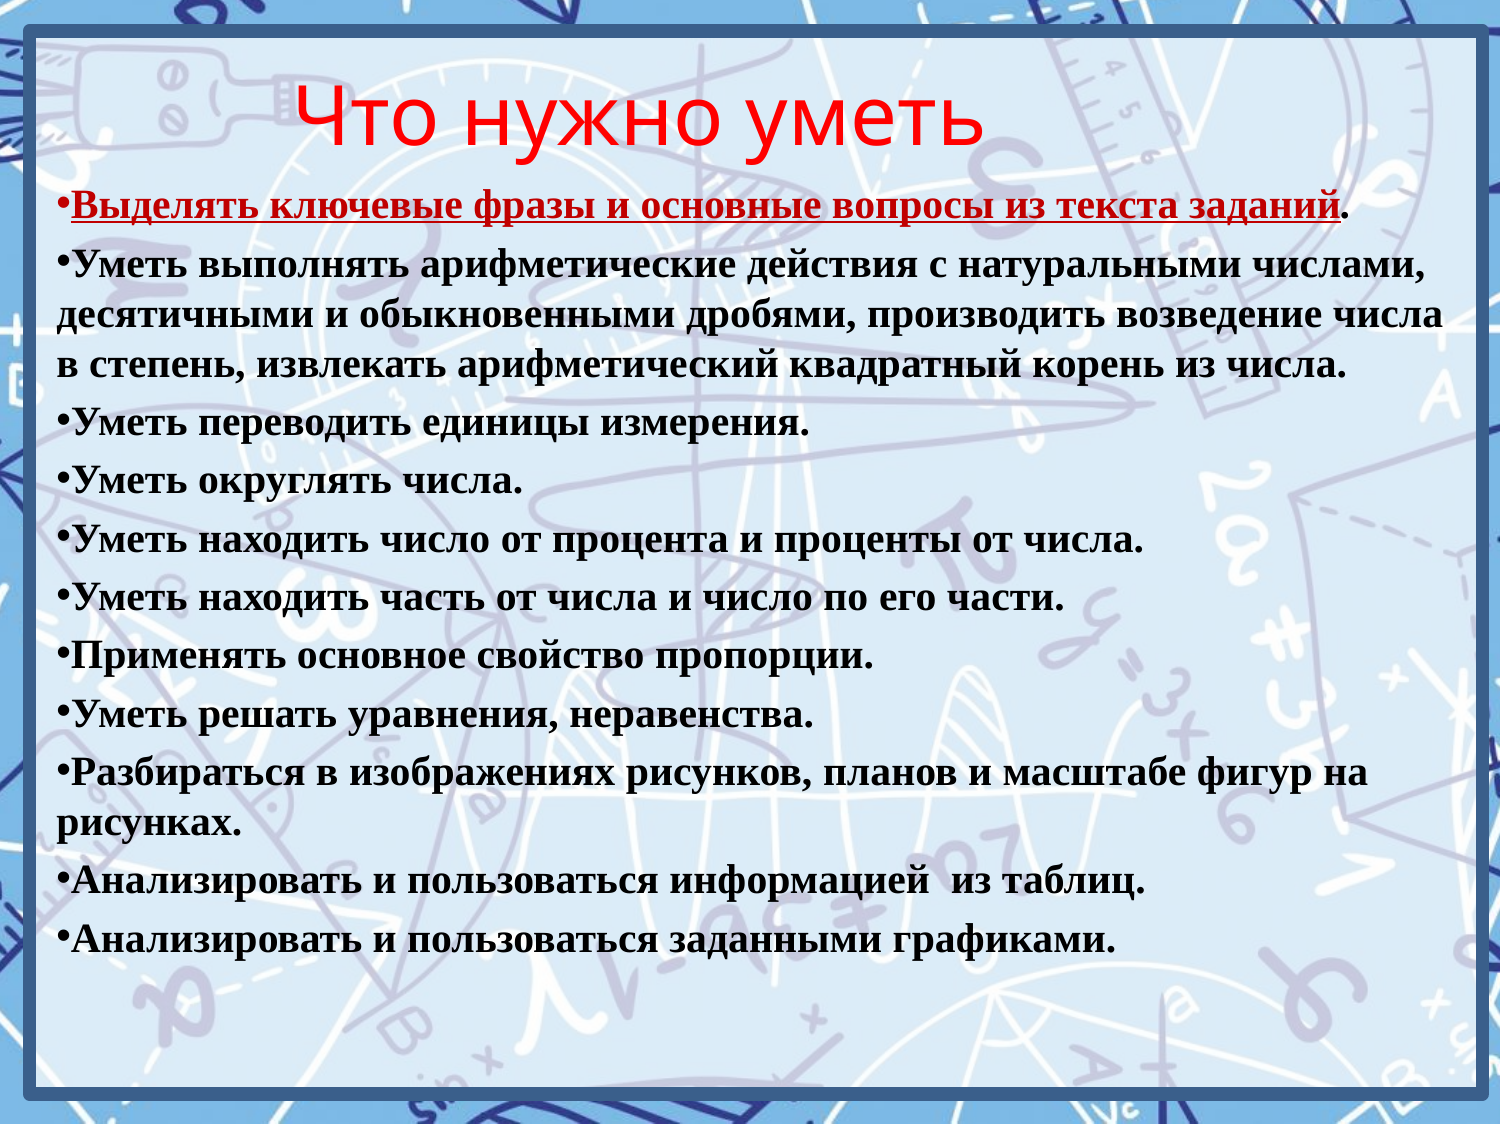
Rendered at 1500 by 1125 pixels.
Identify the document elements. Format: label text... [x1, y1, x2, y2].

title Что нужно уметь [277, 54, 1284, 169]
picture [0, 0, 1500, 1124]
list Выделять ключевые фразы и основные вопросы из текста заданий. Уметь выполнять арифметические действия с натуральными числами, десятичными и обыкновенными дробями, производить возведение числа в степень, извлекать арифметический квадратный корень из числа. Уметь переводить единицы измерения. Уметь округлять числа. Уметь находить число от процента и проценты от числа. Уметь находить часть от числа и число по его части. Применять основное свойство пропорции. Уметь решать уравнения, неравенства. Разбираться в изображениях рисунков, планов и масштабе фигур на рисунках. Анализировать и пользоваться информацией из таблиц. Анализировать и пользоваться заданными графиками. [41, 169, 1471, 1071]
